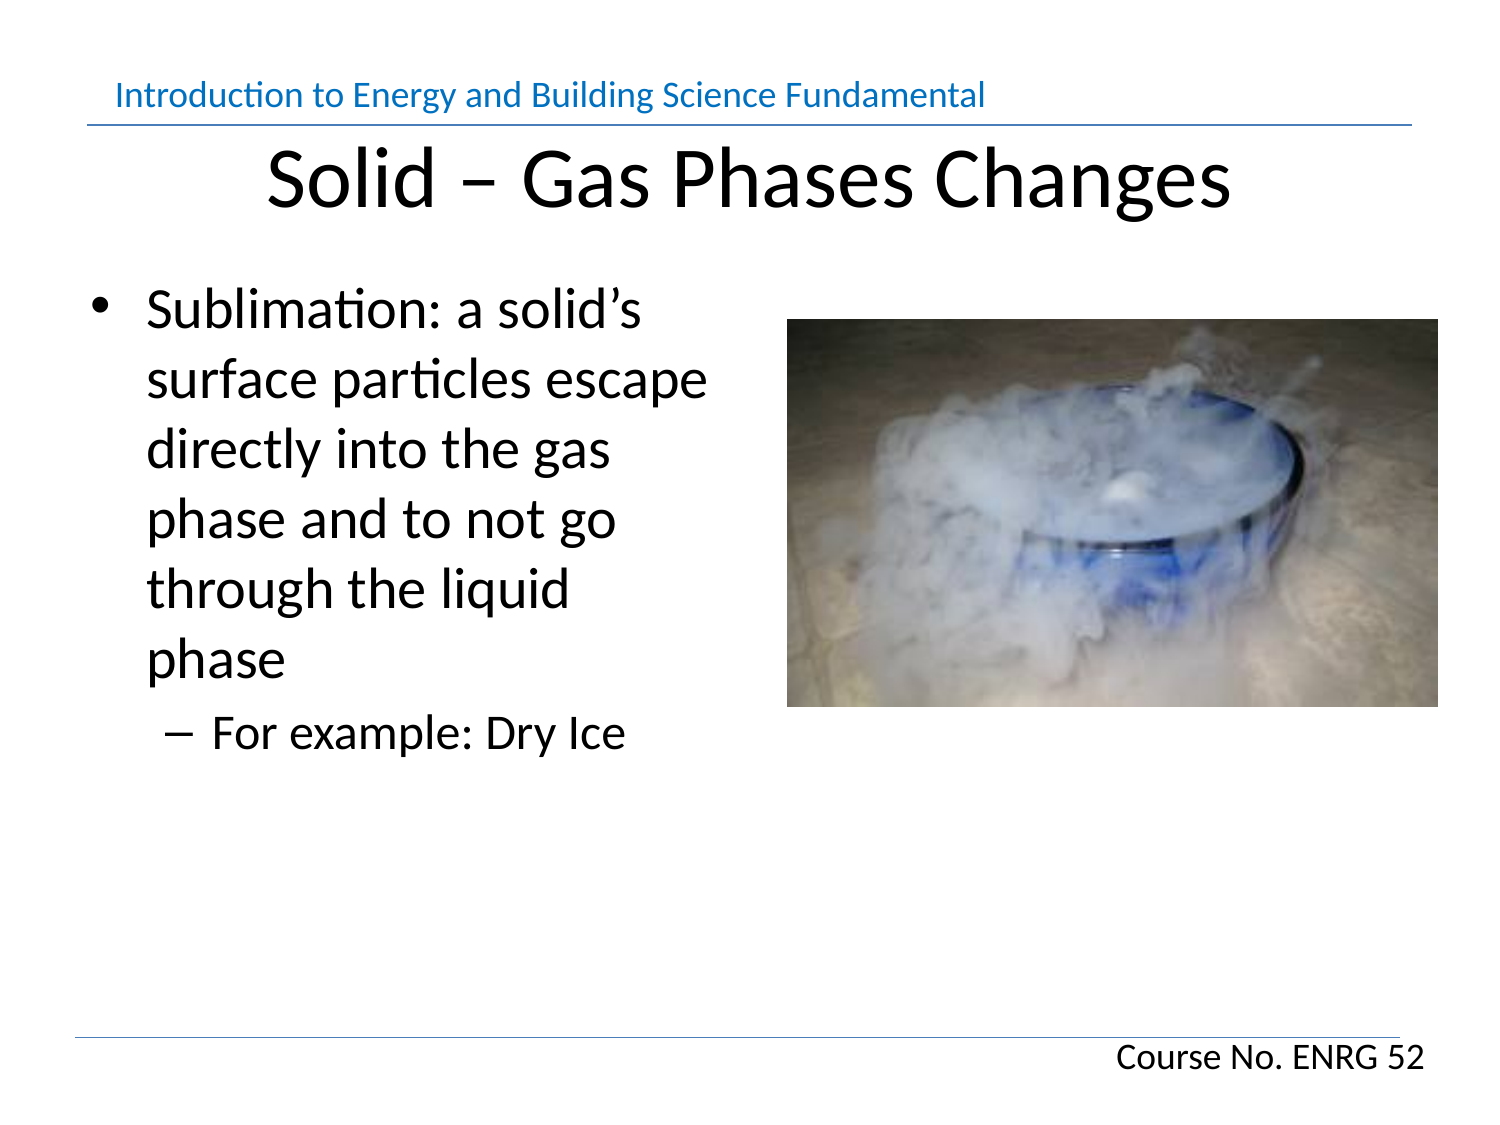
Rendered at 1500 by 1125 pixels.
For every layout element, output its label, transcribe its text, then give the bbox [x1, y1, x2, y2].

list Sublimation: a solid’s surface particles escape directly into the gas phase and to not go through the liquid phase For example: Dry Ice [75, 262, 738, 1005]
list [787, 319, 1438, 707]
title Solid – Gas Phases Changes [75, 112, 1425, 233]
